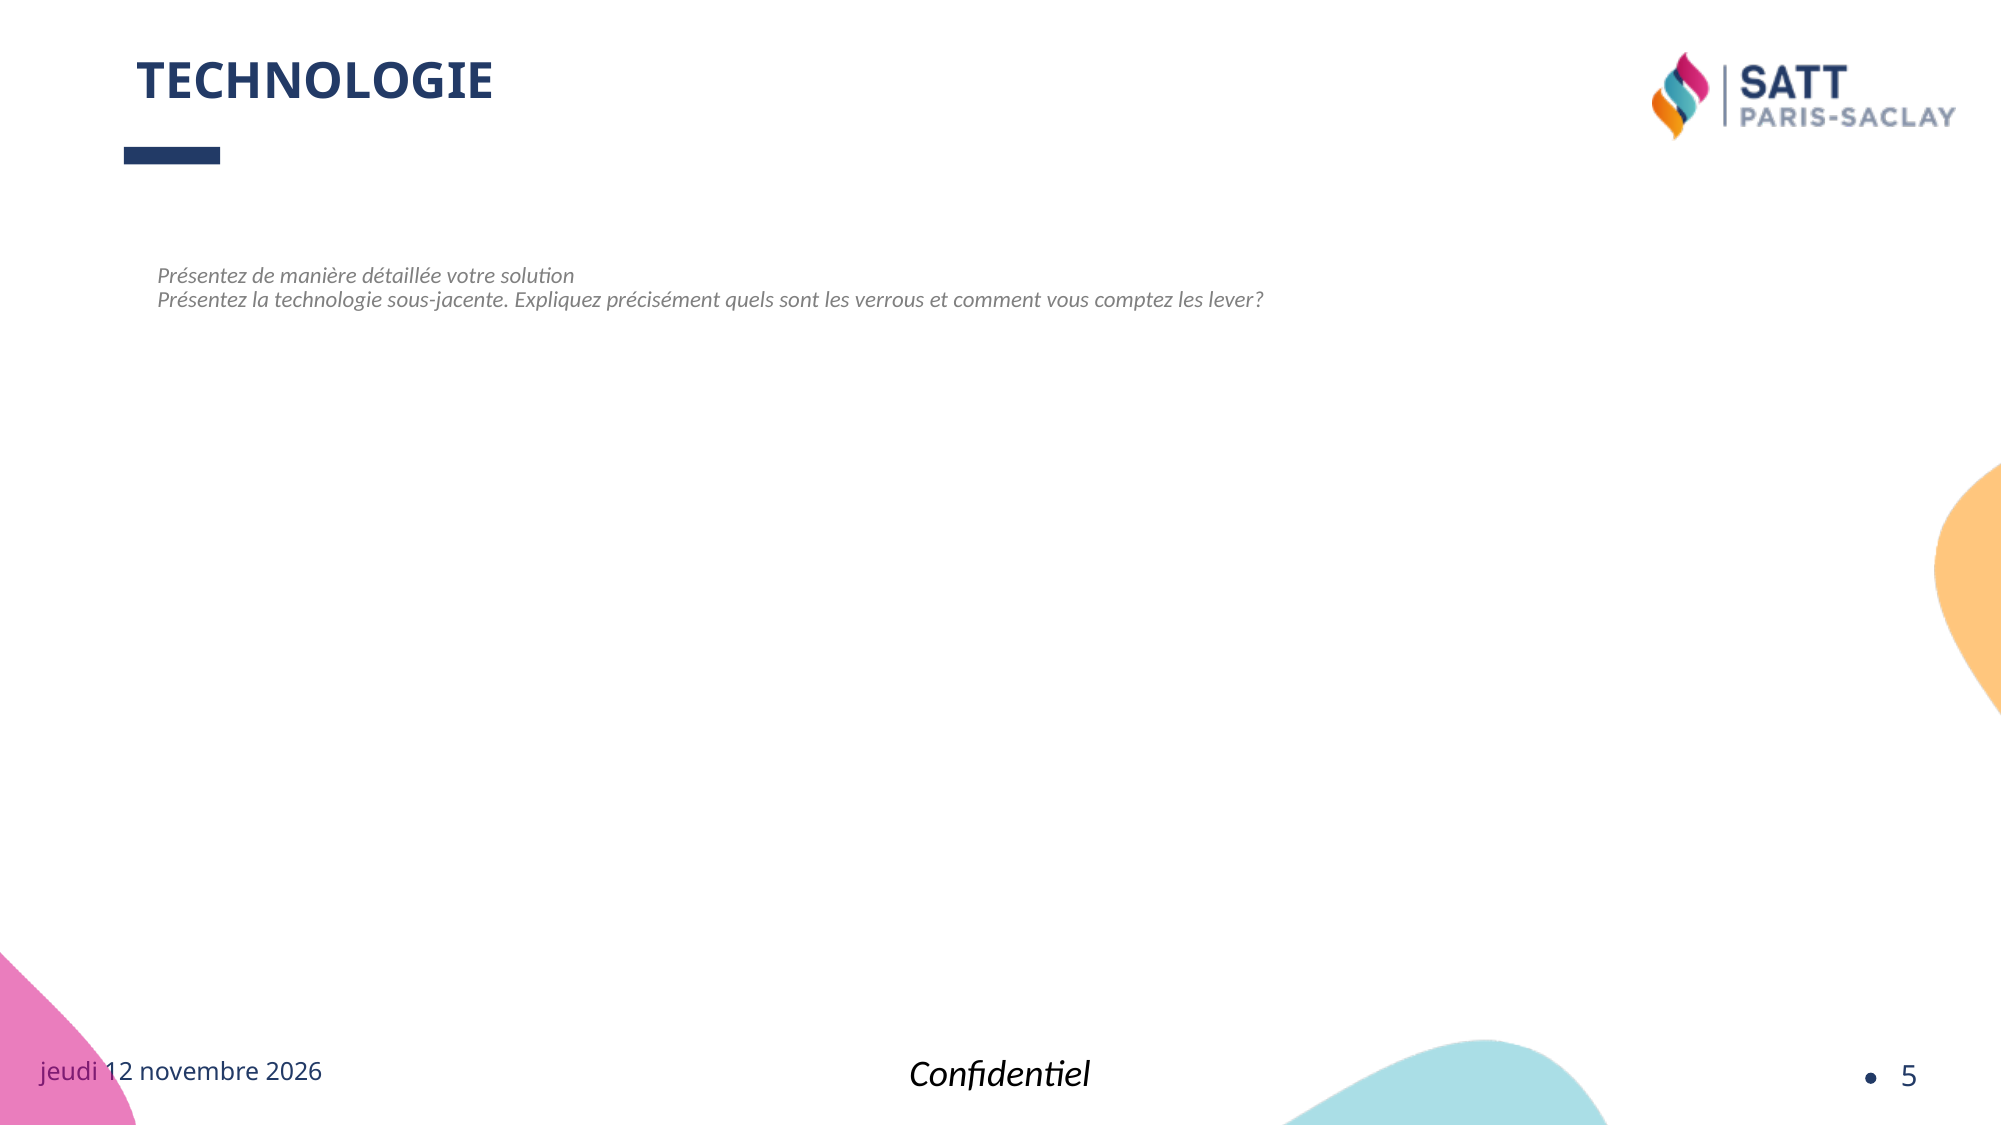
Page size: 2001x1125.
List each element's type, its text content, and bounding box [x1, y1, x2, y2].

picture [1652, 52, 1956, 141]
text_box Confidentiel [0, 1042, 2000, 1125]
title Technologie [108, 0, 1217, 165]
list Présentez de manière détaillée votre solution Présentez la technologie sous-jacente. Expliquez précisément quels sont les verrous et comment vous comptez les lever? [142, 221, 1858, 975]
